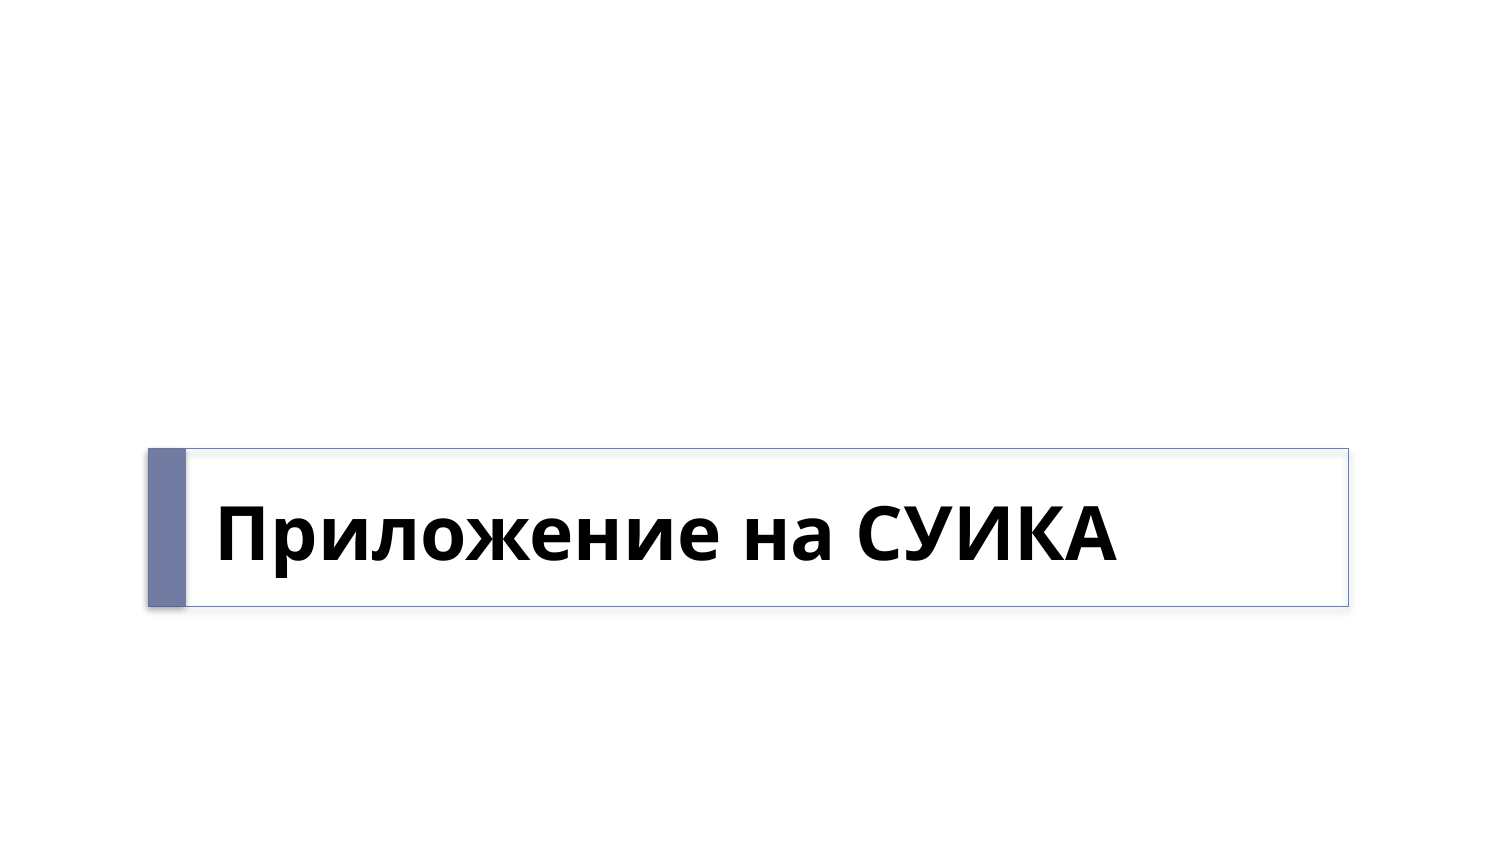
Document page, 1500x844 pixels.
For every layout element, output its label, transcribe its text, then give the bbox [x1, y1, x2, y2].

title Приложение на СУИКА [200, 478, 1325, 600]
